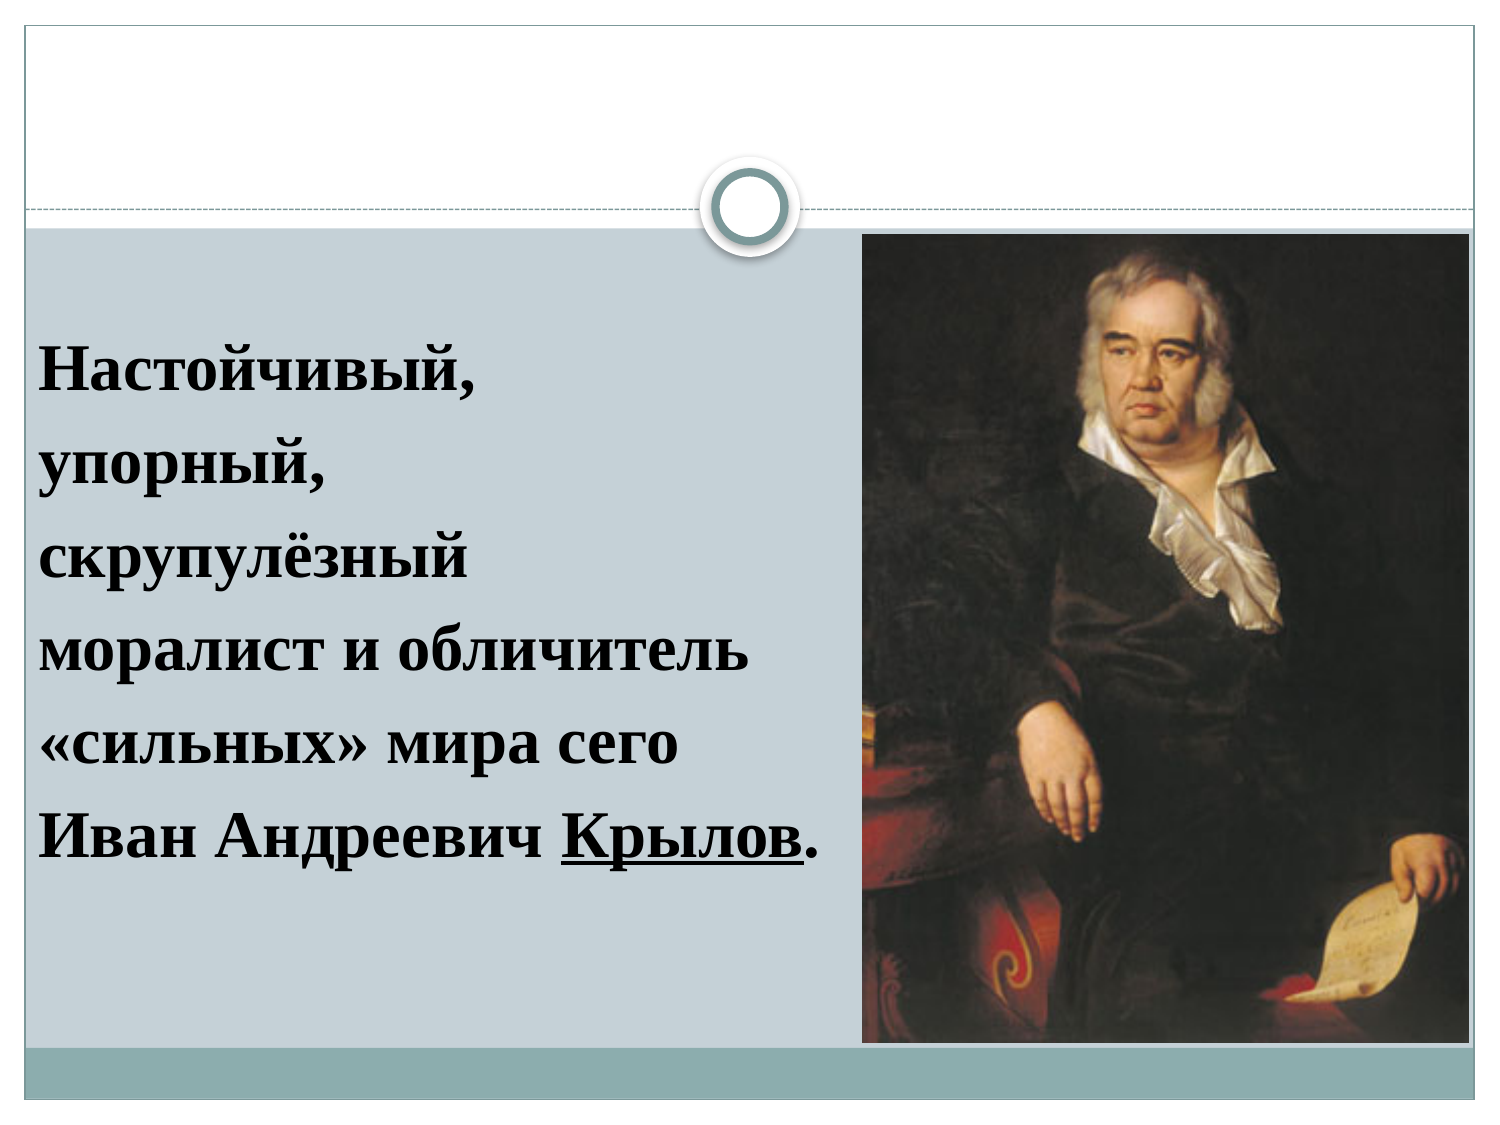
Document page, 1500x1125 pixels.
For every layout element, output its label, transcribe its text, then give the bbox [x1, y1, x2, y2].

list Настойчивый, упорный, скрупулёзный моралист и обличитель «сильных» мира сего Иван Андреевич Крылов. [23, 222, 1477, 1043]
picture [862, 234, 1469, 1044]
